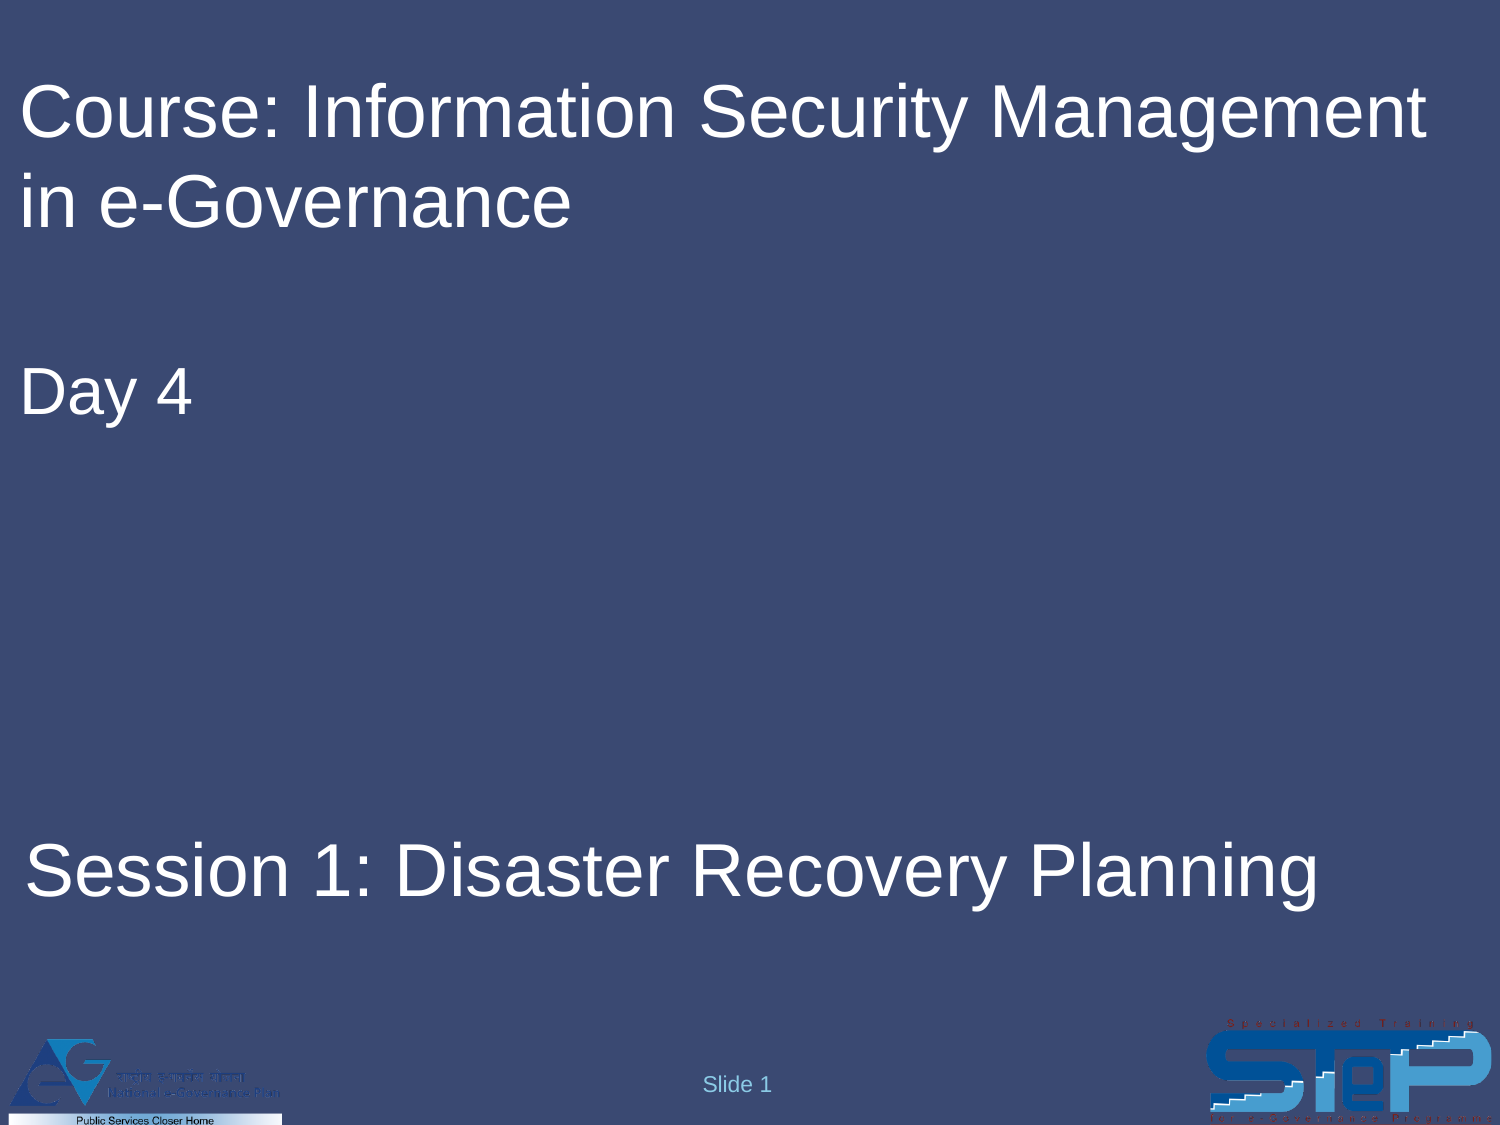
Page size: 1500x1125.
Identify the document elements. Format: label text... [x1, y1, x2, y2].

text_box Course: Information Security Management in e-Governance Day 4 [8, 62, 1496, 428]
text_box Session 1: Disaster Recovery Planning [13, 821, 1471, 912]
picture [8, 1039, 282, 1125]
picture [1206, 1019, 1492, 1125]
